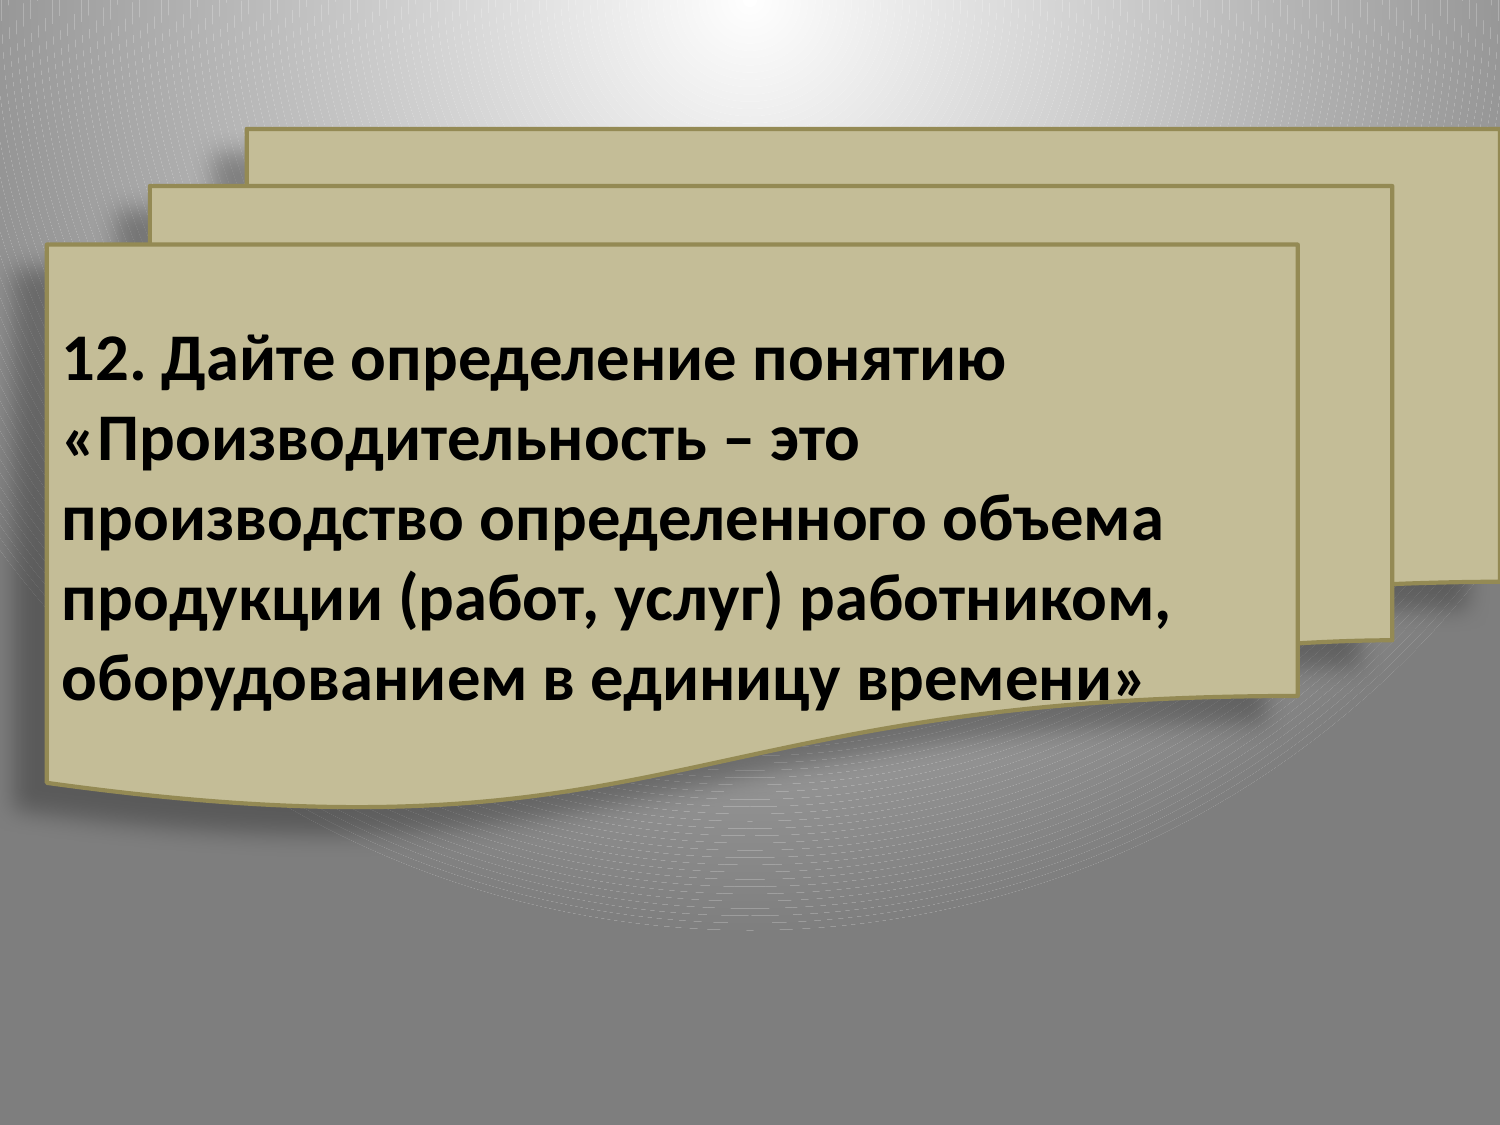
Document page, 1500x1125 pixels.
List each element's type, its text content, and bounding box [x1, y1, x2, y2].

text_box 12. Дайте определение понятию «Производительность – это производство определенного объема продукции (работ, услуг) работником, оборудованием в единицу времени» [44, 126, 1500, 810]
